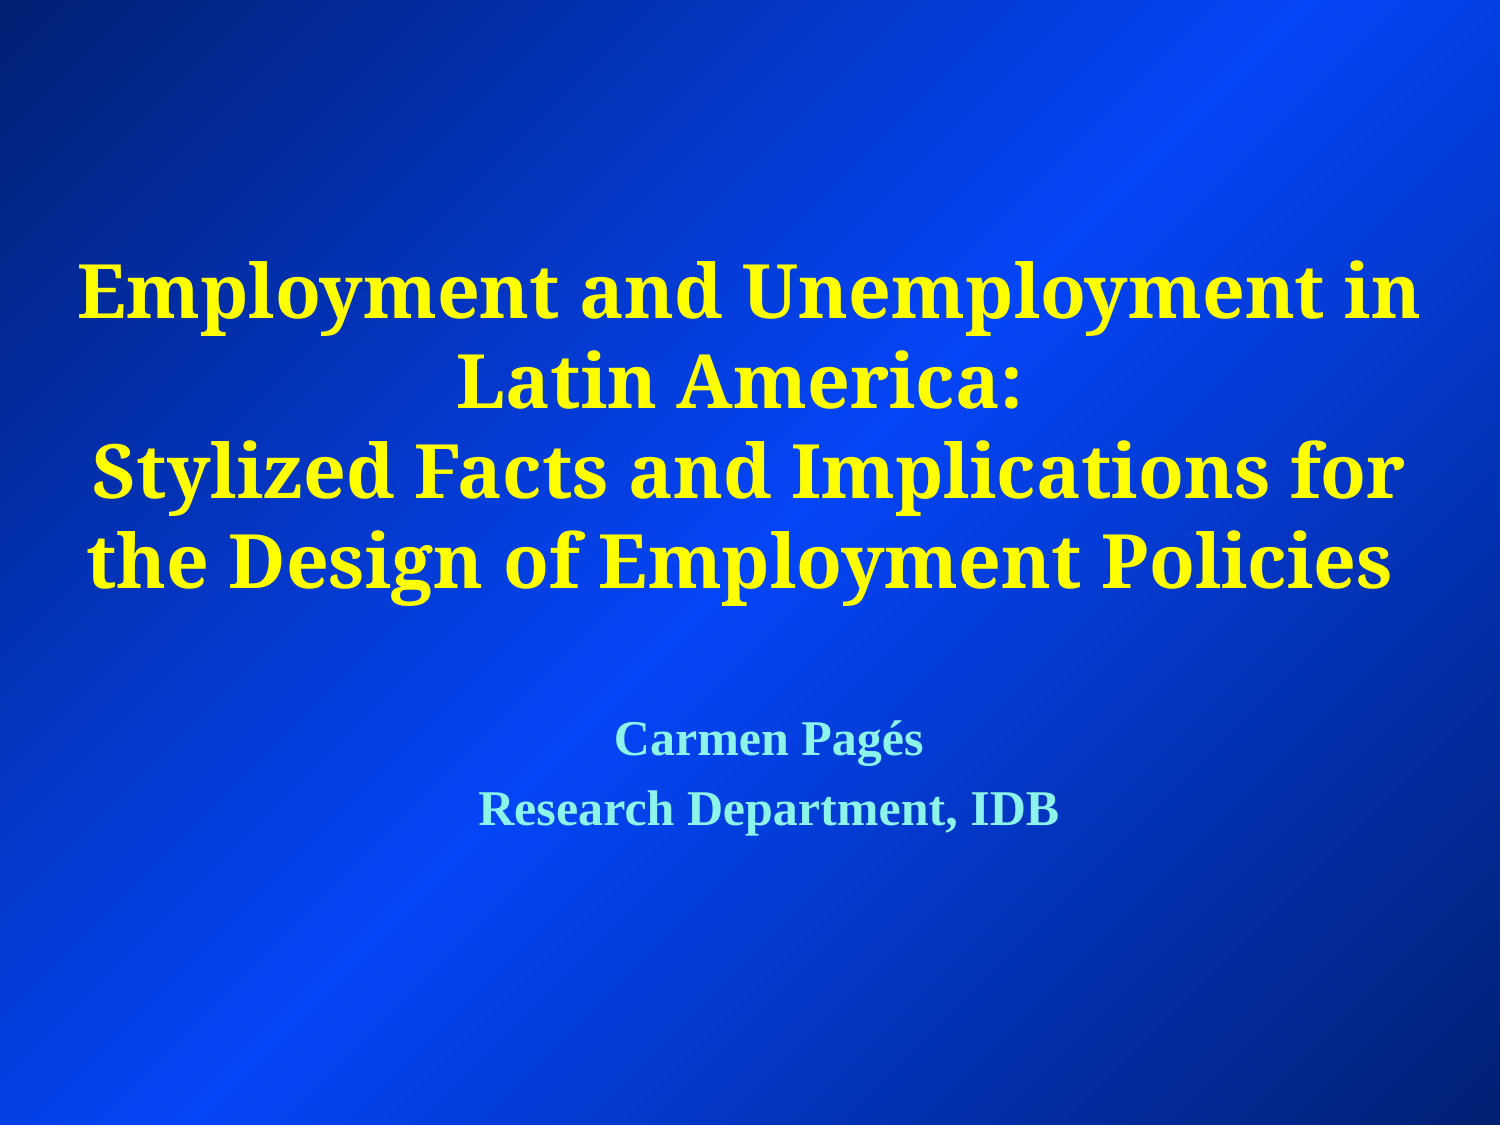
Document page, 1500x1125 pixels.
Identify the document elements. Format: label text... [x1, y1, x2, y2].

title Employment and Unemployment in Latin America: Stylized Facts and Implications for the Design of Employment Policies [33, 374, 1467, 563]
subtitle Carmen Pagés Research Department, IDB [87, 637, 1451, 926]
